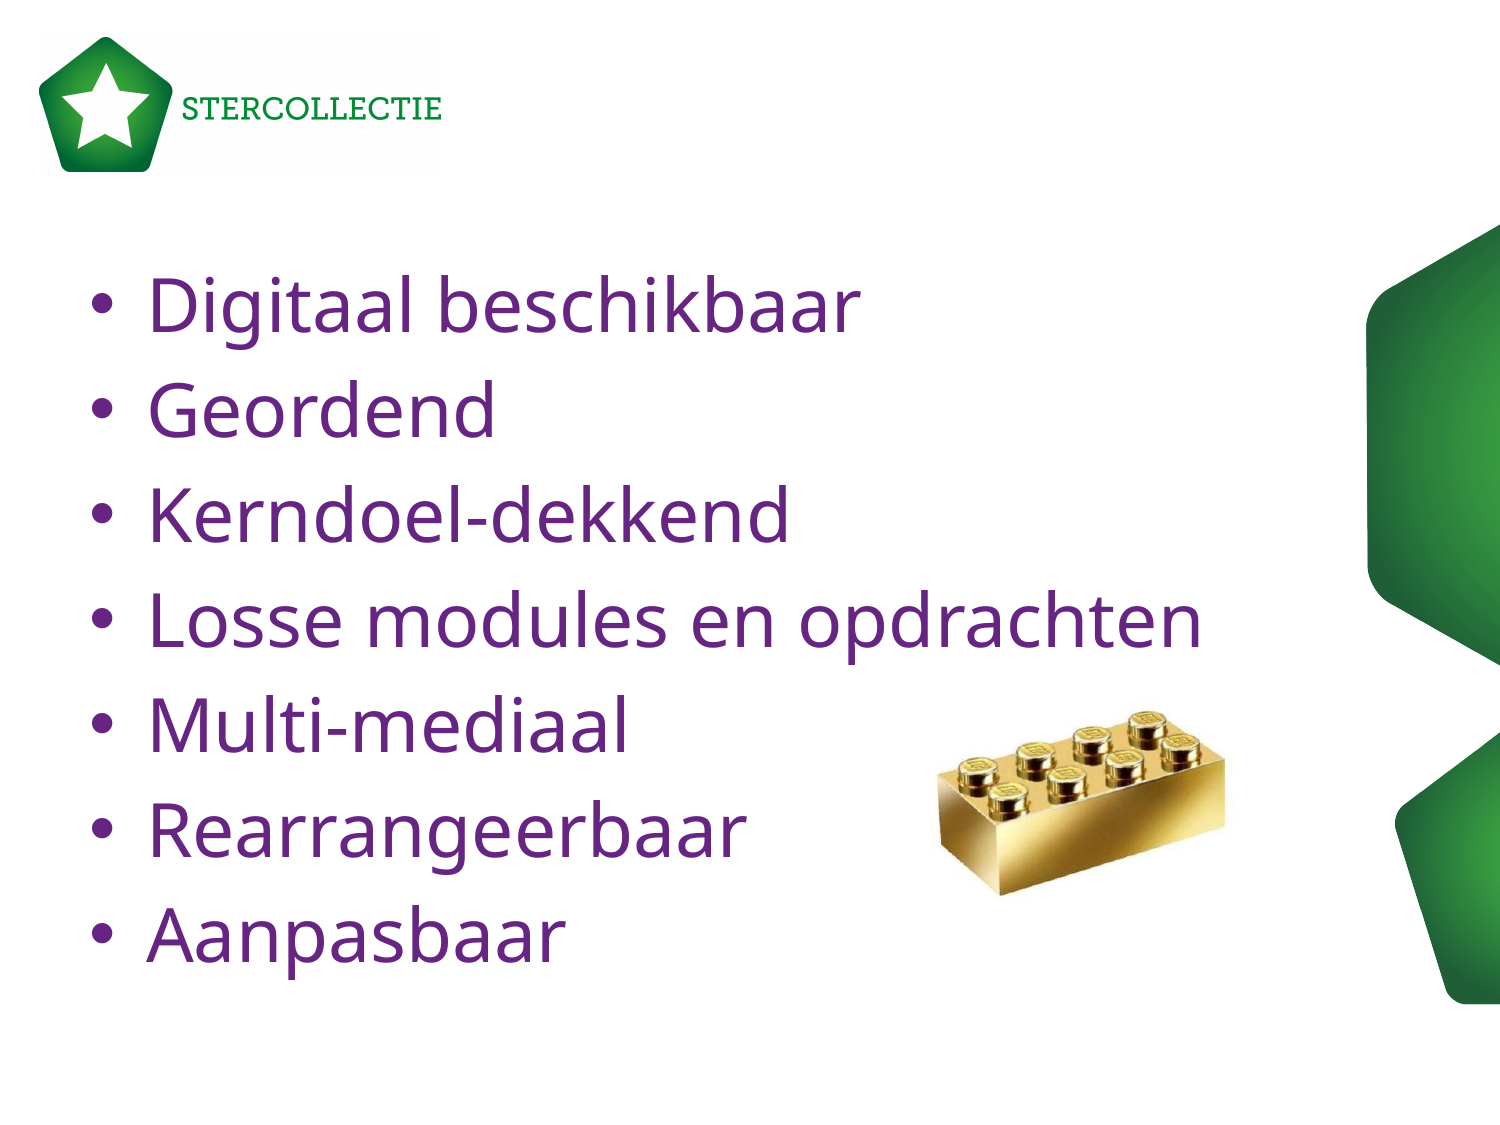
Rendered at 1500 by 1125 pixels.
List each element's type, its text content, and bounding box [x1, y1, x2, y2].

picture [38, 37, 441, 172]
picture [1366, 222, 1500, 1005]
picture [880, 663, 1272, 932]
list Digitaal beschikbaar Geordend Kerndoel-dekkend Losse modules en opdrachten Multi-mediaal Rearrangeerbaar Aanpasbaar [75, 249, 1237, 1005]
